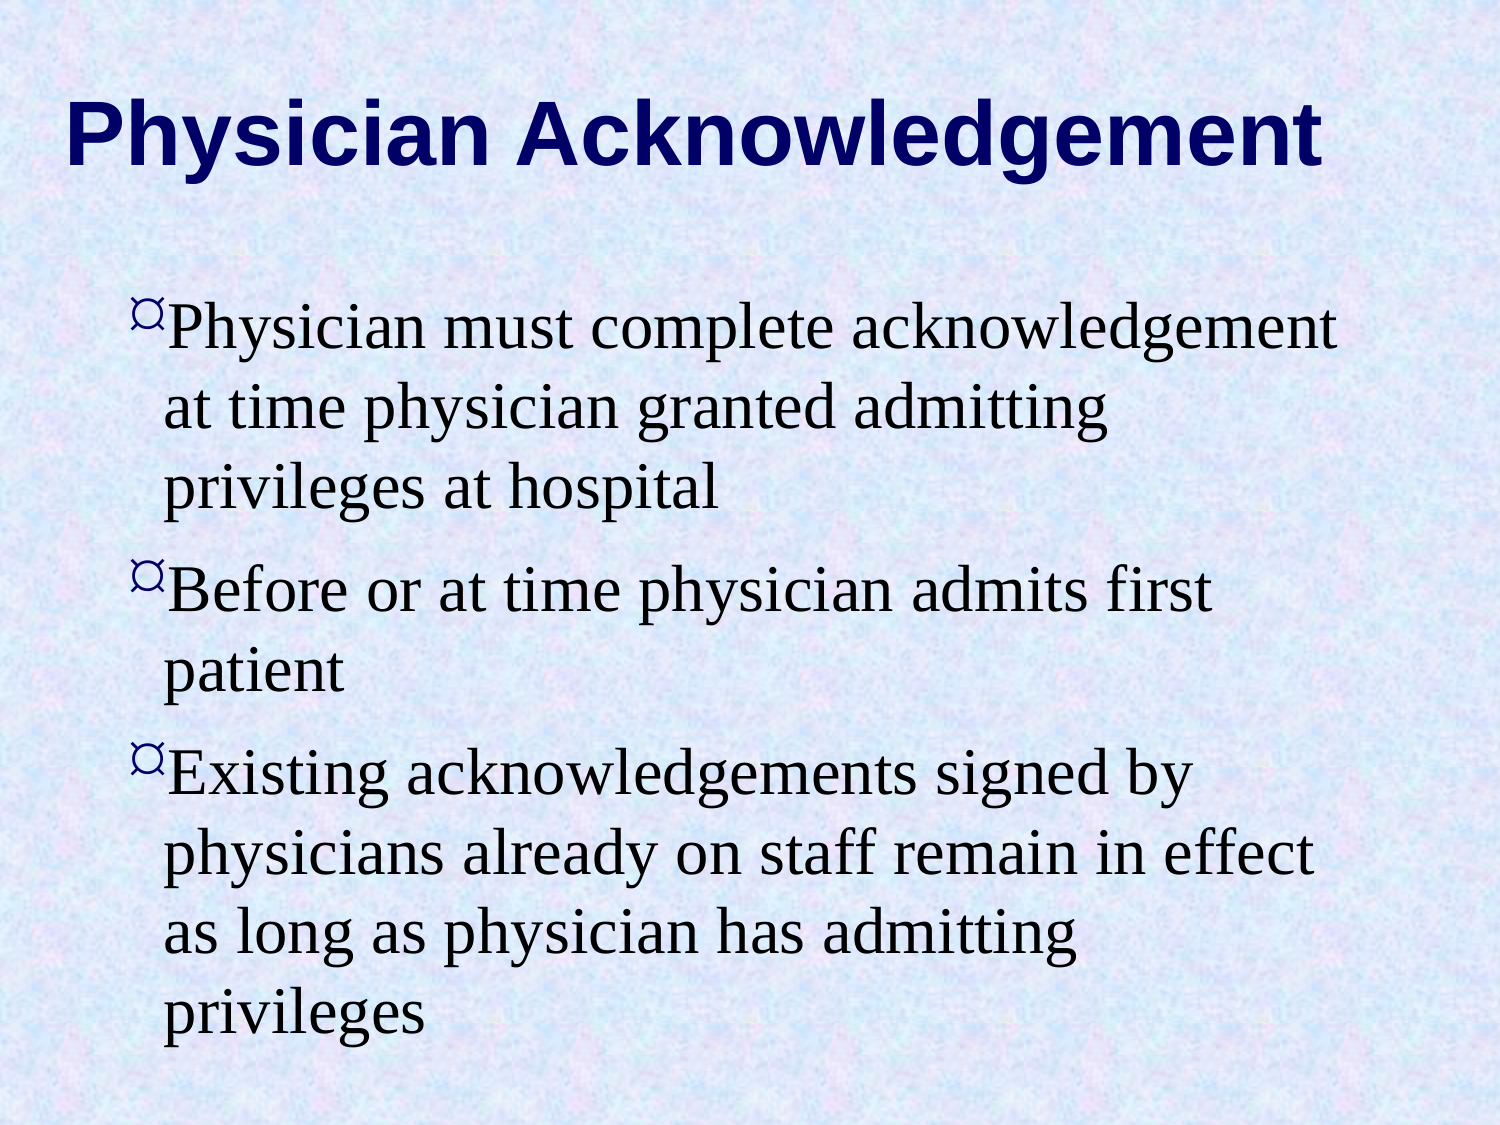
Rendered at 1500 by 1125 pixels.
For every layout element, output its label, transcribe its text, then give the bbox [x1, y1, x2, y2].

list Physician must complete acknowledgement at time physician granted admitting privileges at hospital Before or at time physician admits first patient Existing acknowledgements signed by physicians already on staff remain in effect as long as physician has admitting privileges [112, 275, 1375, 1050]
title Physician Acknowledgement [50, 37, 1450, 238]
